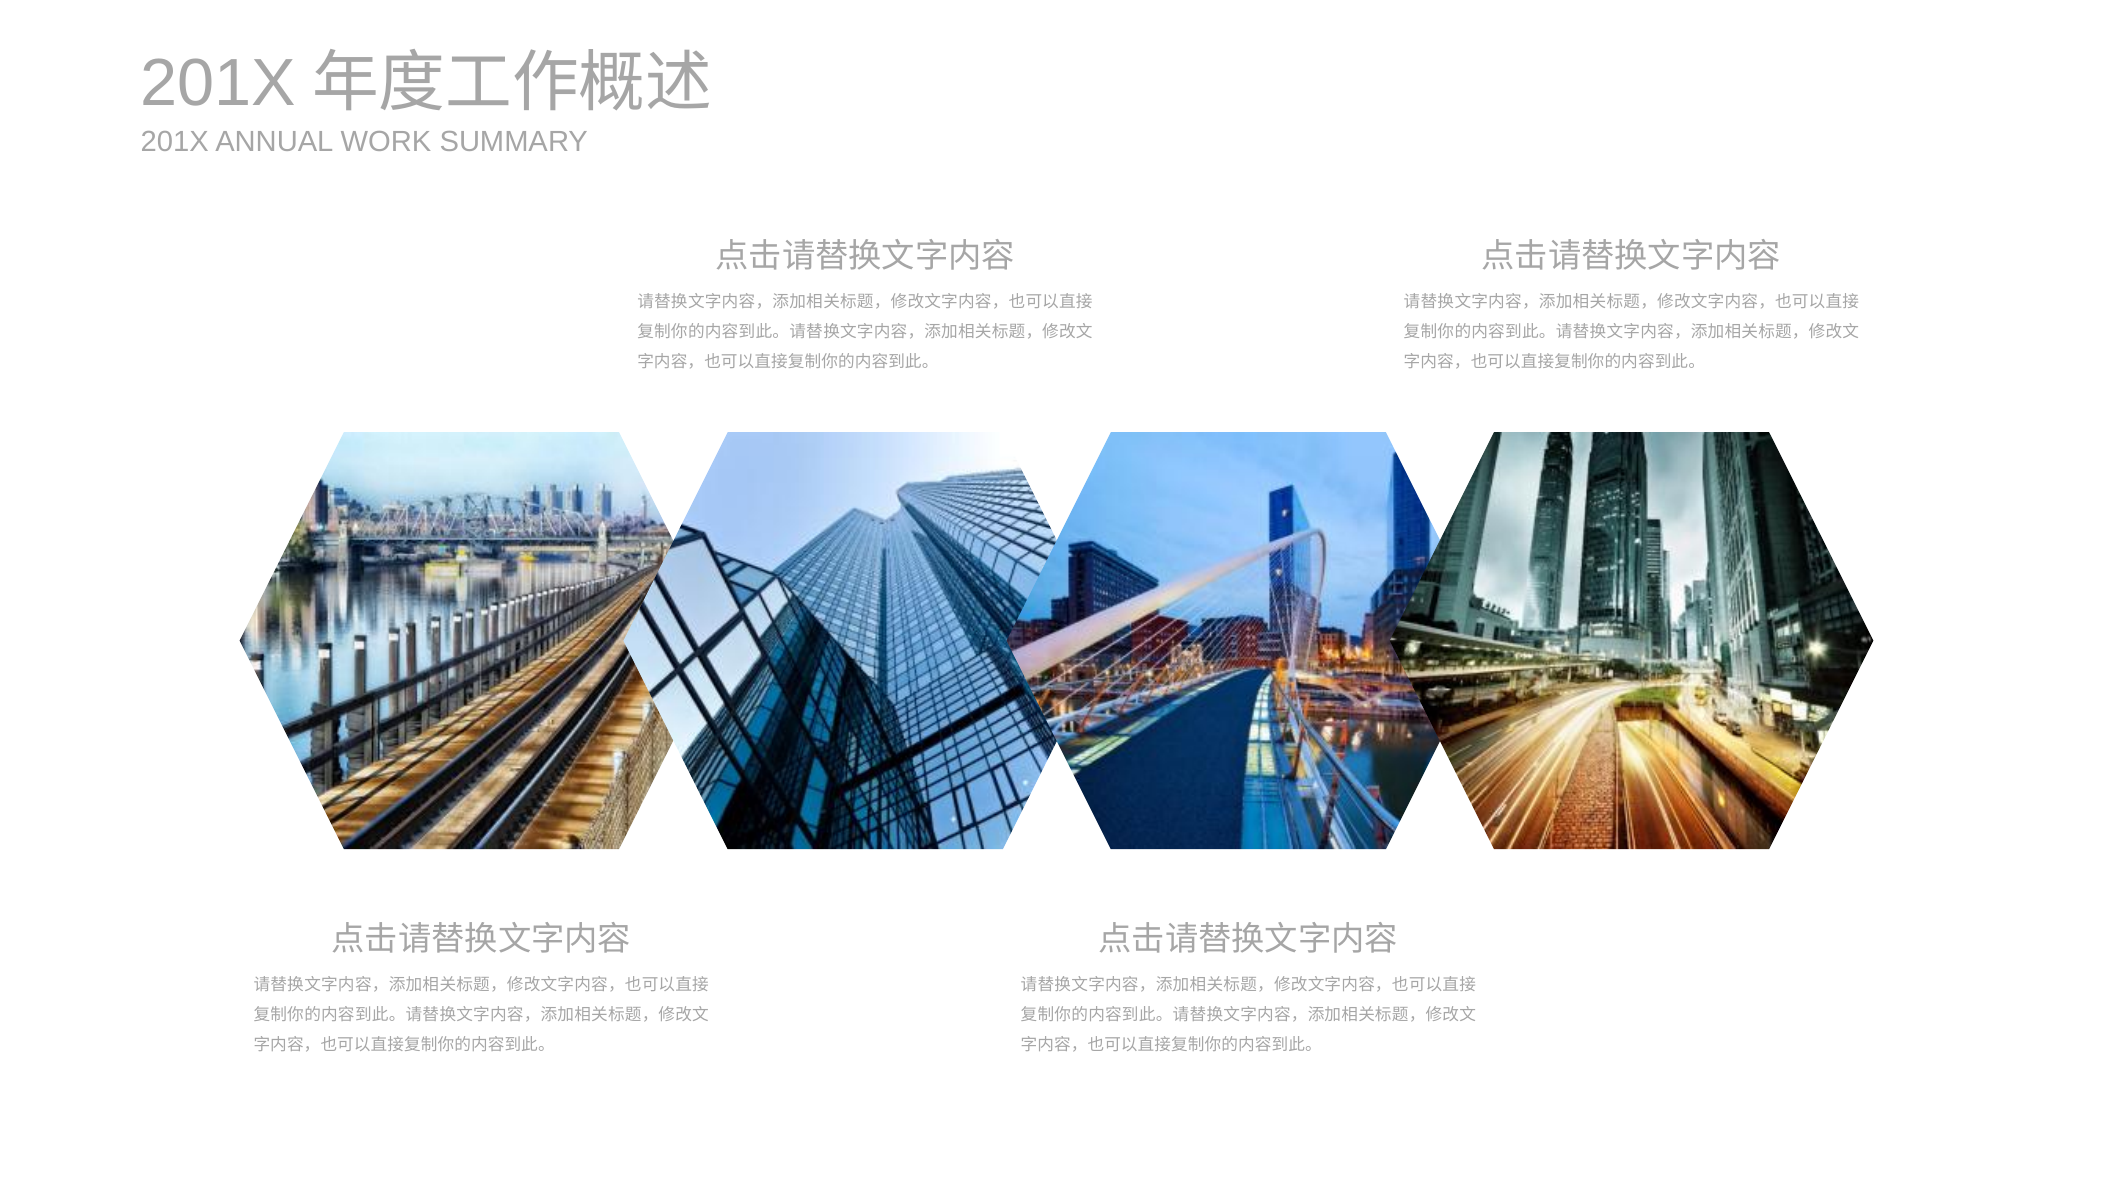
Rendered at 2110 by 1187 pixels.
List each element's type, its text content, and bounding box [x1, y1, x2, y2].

text_box 请替换文字内容，添加相关标题，修改文字内容，也可以直接复制你的内容到此。请替换文字内容，添加相关标题，修改文字内容，也可以直接复制你的内容到此。 [253, 963, 710, 1054]
text_box 点击请替换文字内容 [1098, 917, 1399, 958]
text_box 201X年度工作概述 [140, 38, 789, 119]
text_box [622, 431, 1057, 851]
text_box 点击请替换文字内容 [331, 917, 632, 958]
text_box 请替换文字内容，添加相关标题，修改文字内容，也可以直接复制你的内容到此。请替换文字内容，添加相关标题，修改文字内容，也可以直接复制你的内容到此。 [637, 280, 1094, 371]
text_box [1005, 431, 1440, 851]
text_box 点击请替换文字内容 [1481, 234, 1782, 275]
text_box 请替换文字内容，添加相关标题，修改文字内容，也可以直接复制你的内容到此。请替换文字内容，添加相关标题，修改文字内容，也可以直接复制你的内容到此。 [1403, 280, 1860, 371]
text_box [238, 431, 673, 851]
text_box 201X ANNUAL WORK SUMMARY [140, 122, 602, 158]
text_box 点击请替换文字内容 [715, 234, 1015, 275]
text_box 请替换文字内容，添加相关标题，修改文字内容，也可以直接复制你的内容到此。请替换文字内容，添加相关标题，修改文字内容，也可以直接复制你的内容到此。 [1020, 963, 1477, 1054]
text_box [1388, 431, 1875, 851]
